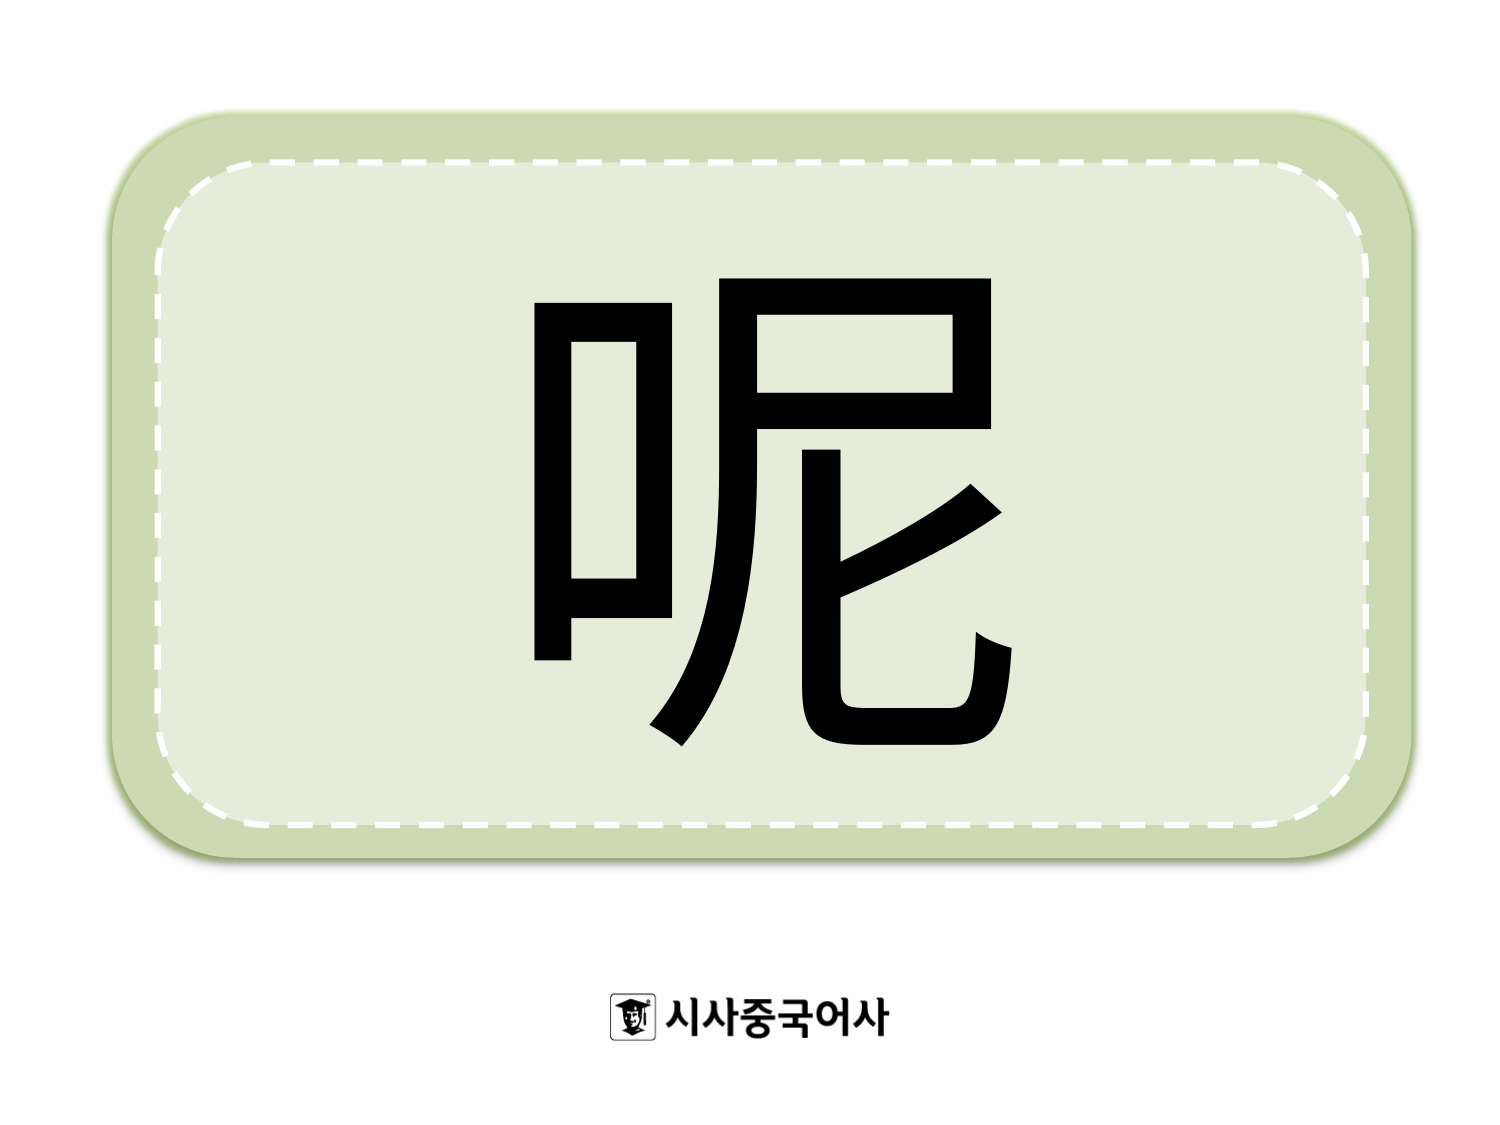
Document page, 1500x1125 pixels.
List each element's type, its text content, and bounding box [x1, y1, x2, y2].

text_box 呢 [162, 160, 1371, 824]
picture [602, 987, 898, 1047]
